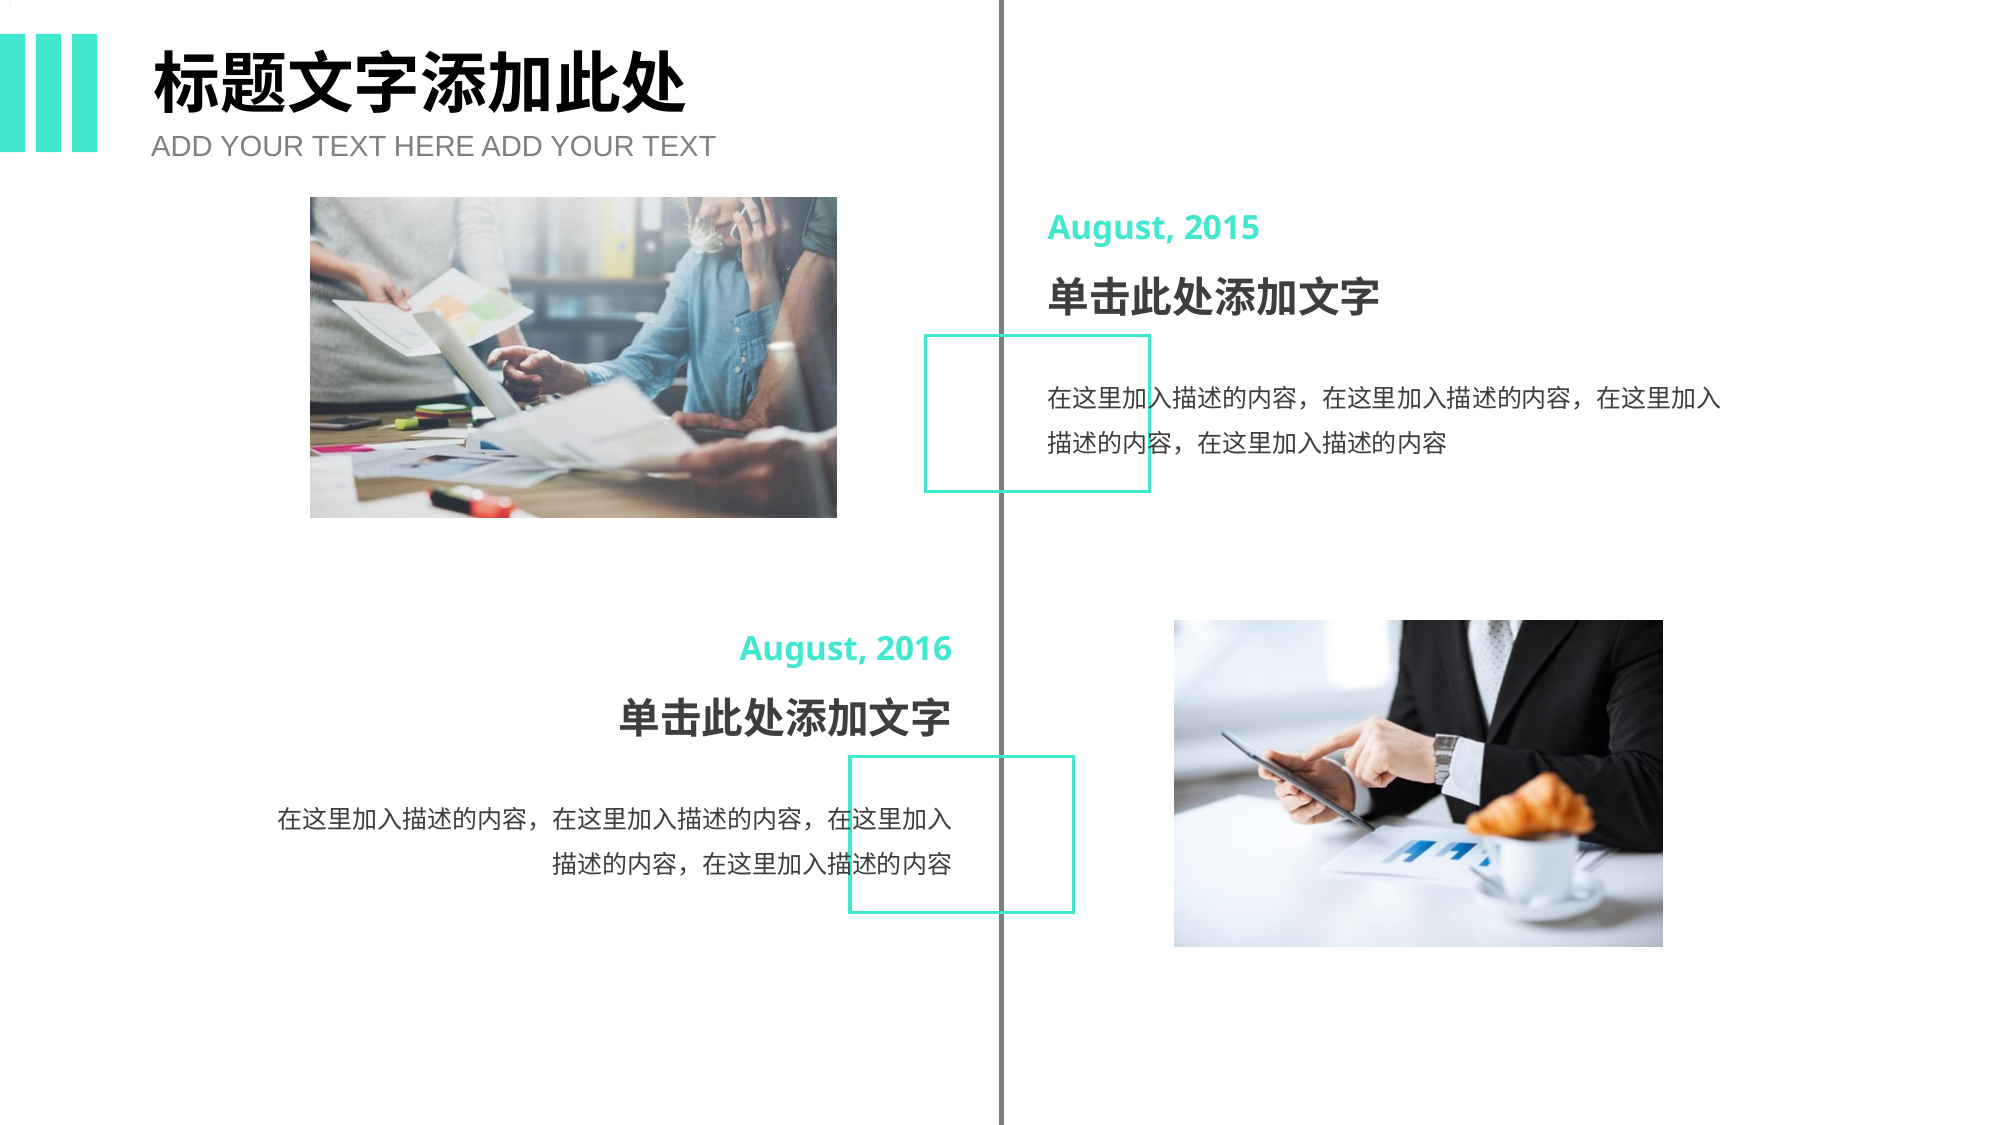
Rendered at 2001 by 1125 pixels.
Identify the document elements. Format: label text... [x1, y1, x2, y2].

text_box August, 2016 单击此处添加文字 [302, 599, 968, 750]
picture [1174, 620, 1663, 947]
text_box 标题文字添加此处 [139, 33, 703, 120]
text_box [1002, 334, 1150, 493]
text_box [71, 33, 98, 153]
text_box ADD YOUR TEXT HERE ADD YOUR TEXT [136, 120, 916, 170]
text_box [849, 755, 1001, 914]
picture [310, 197, 837, 518]
text_box [0, 33, 26, 153]
text_box [35, 33, 62, 153]
text_box 在这里加入描述的内容，在这里加入描述的内容，在这里加入描述的内容，在这里加入描述的内容 [1032, 360, 1750, 465]
text_box [1002, 755, 1074, 914]
text_box August, 2015 单击此处添加文字 [1032, 178, 1525, 329]
text_box 在这里加入描述的内容，在这里加入描述的内容，在这里加入描述的内容，在这里加入描述的内容 [251, 781, 968, 886]
text_box [925, 334, 1001, 493]
